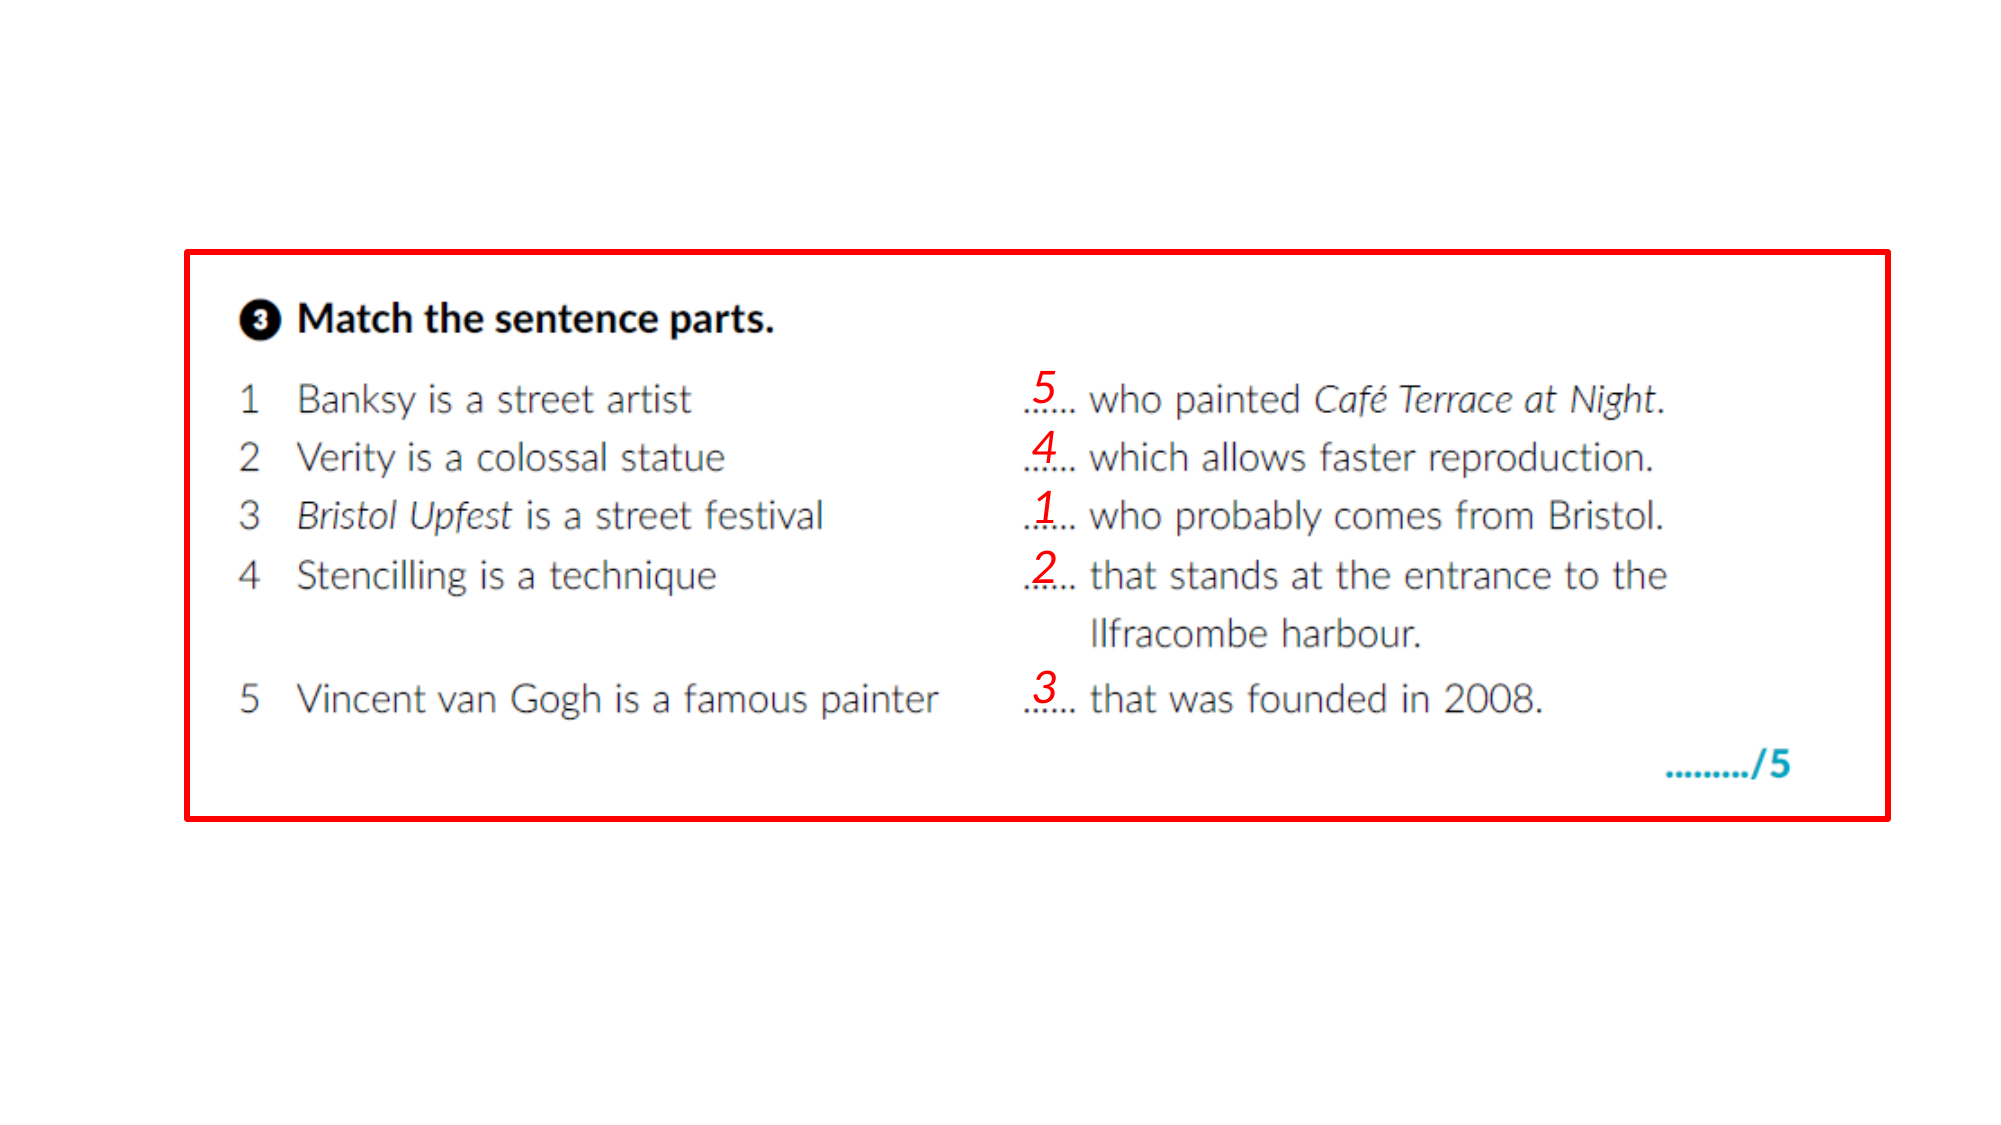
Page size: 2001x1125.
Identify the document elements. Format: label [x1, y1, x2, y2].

picture [190, 255, 1885, 816]
